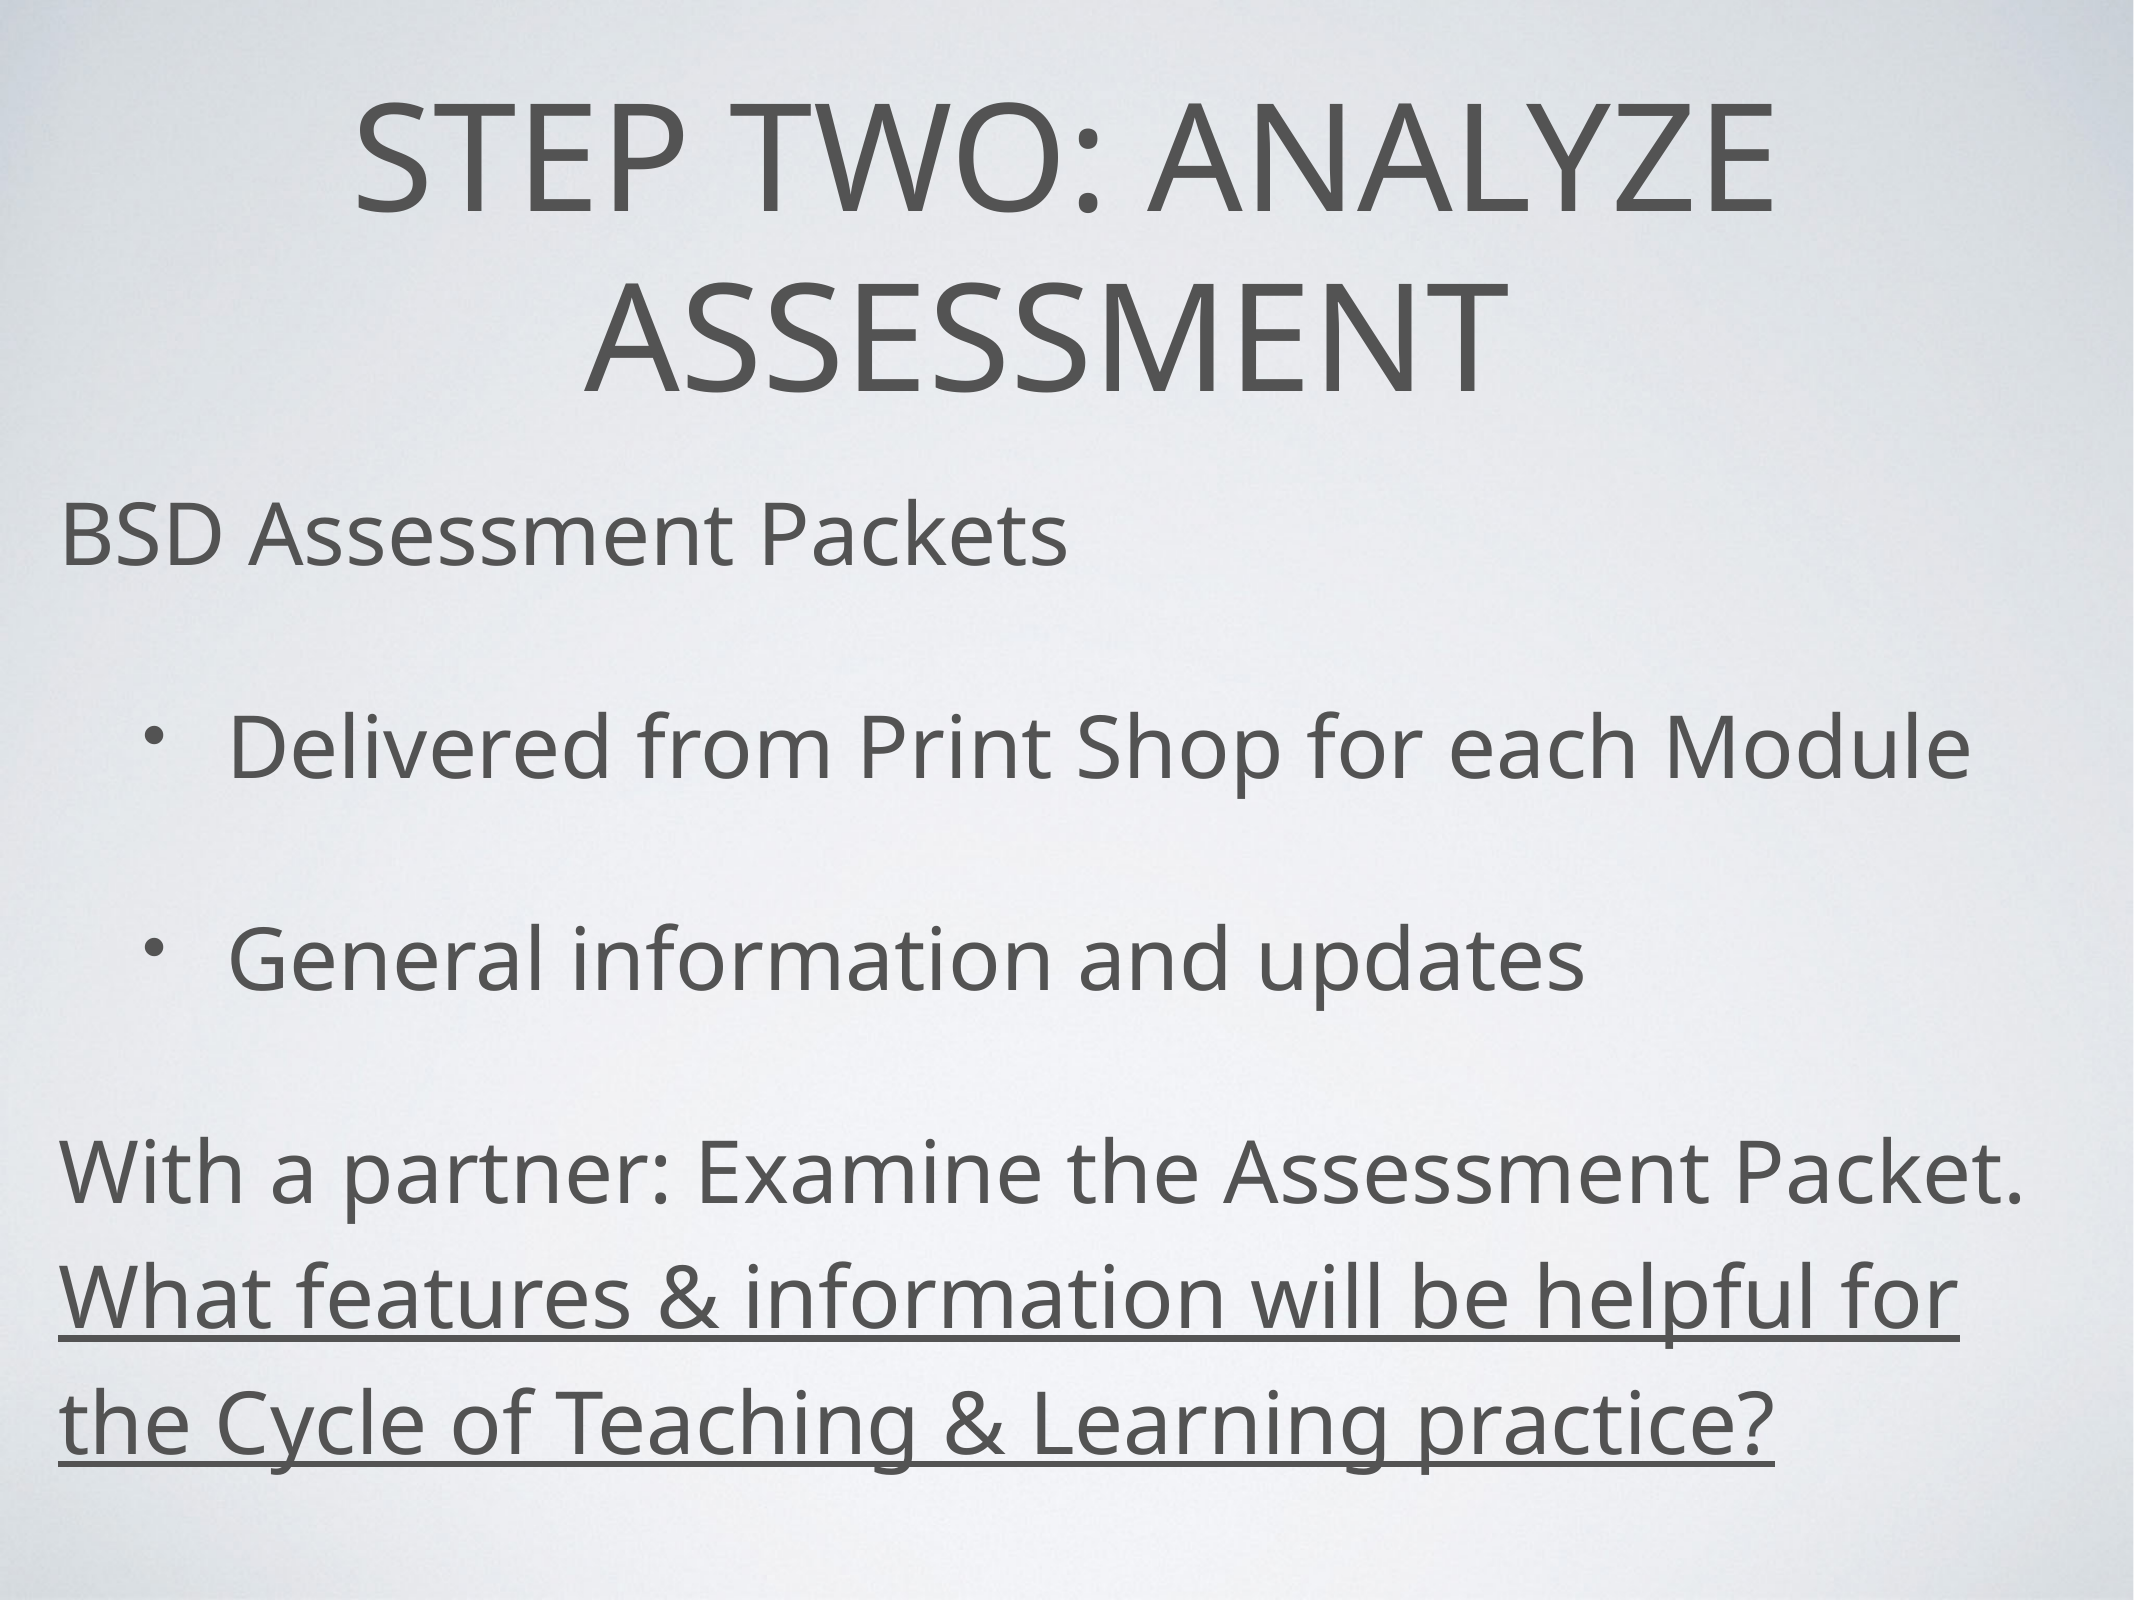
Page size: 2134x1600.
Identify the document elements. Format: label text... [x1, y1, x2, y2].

title Step two: Analyze Assessment [57, 41, 2076, 443]
picture [0, 0, 2134, 1600]
list BSD Assessment Packets Delivered from Print Shop for each Module General information and updates With a partner: Examine the Assessment Packet. What features & information will be helpful for the Cycle of Teaching & Learning practice? [57, 447, 2076, 1482]
